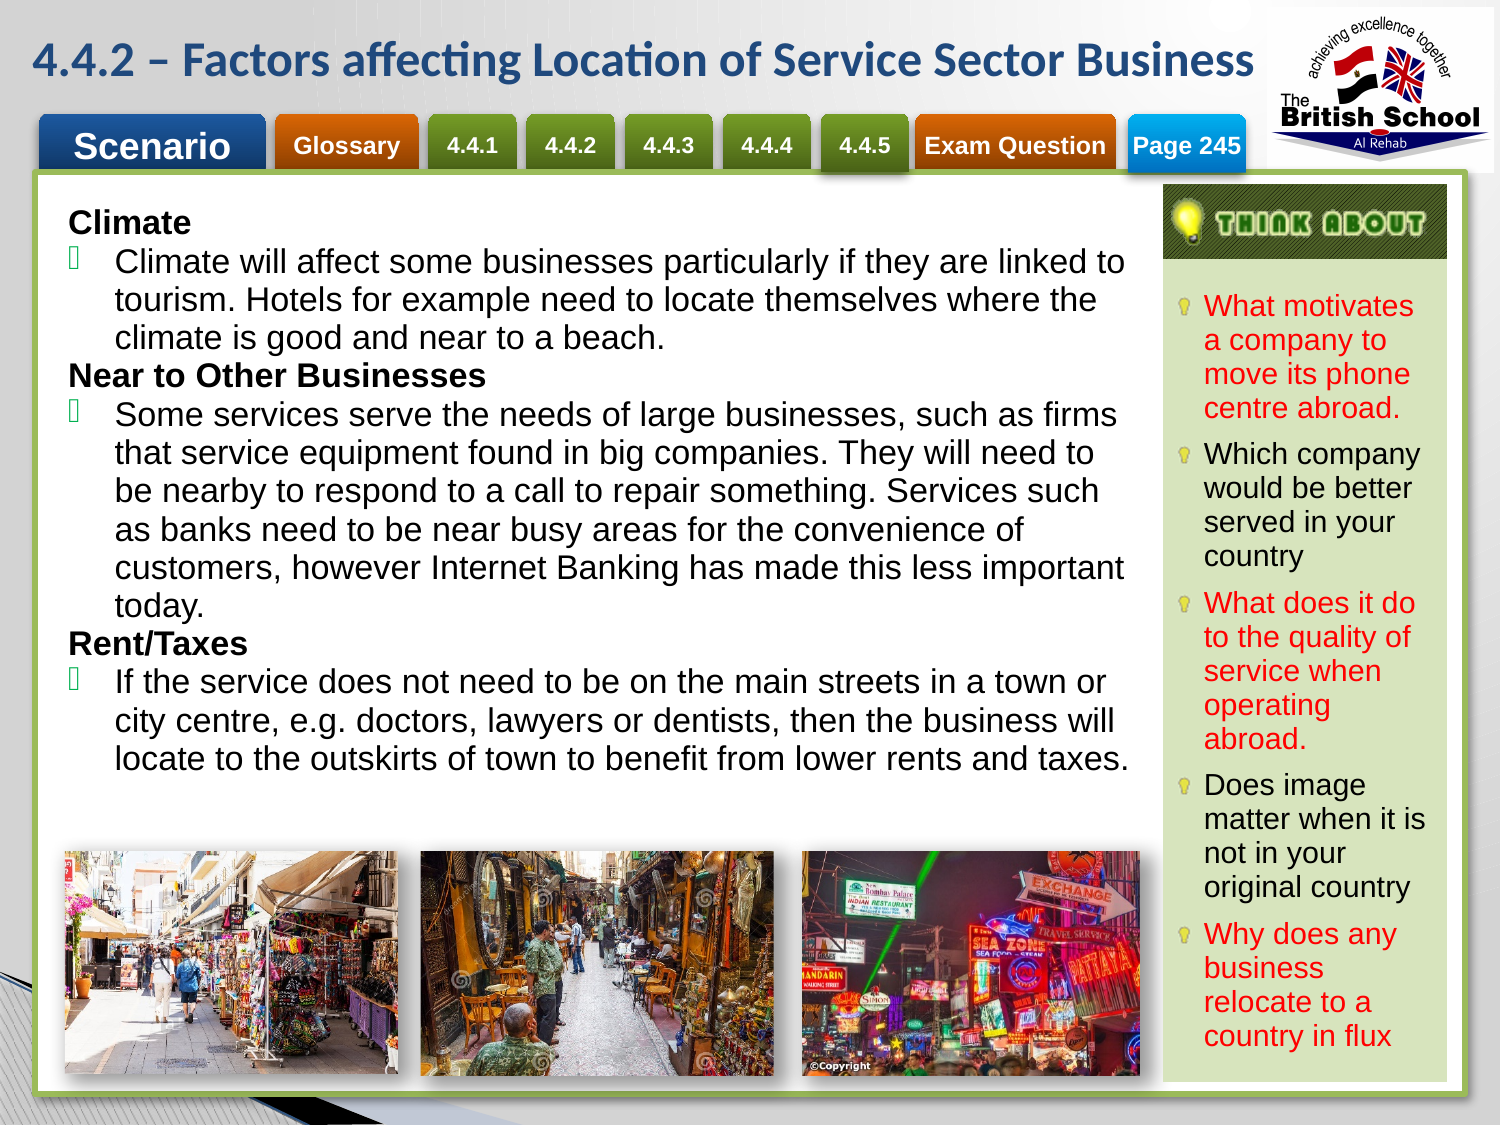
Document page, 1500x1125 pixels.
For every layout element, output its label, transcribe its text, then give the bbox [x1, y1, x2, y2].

table_header Climate Climate will affect some businesses particularly if they are linked to tourism. Hotels for example need to locate themselves where the climate is good and near to a beach. Near to Other Businesses Some services serve the needs of large businesses, such as firms that service equipment found in big companies. They will need to be nearby to respond to a call to repair something. Services such as banks need to be near busy areas for the convenience of customers, however Internet Banking has made this less important today. Rent/Taxes If the service does not need to be on the main streets in a town or city centre, e.g. doctors, lawyers or dentists, then the business will locate to the outskirts of town to benefit from lower rents and taxes. [53, 196, 1146, 1081]
picture [420, 851, 774, 1077]
text_box Page 245 [1127, 114, 1247, 173]
picture [1174, 443, 1193, 465]
picture [1169, 195, 1430, 251]
picture [1174, 774, 1193, 796]
picture [802, 851, 1141, 1077]
picture [1174, 592, 1193, 614]
picture [1174, 923, 1193, 945]
title 4.4.2 – Factors affecting Location of Service Sector Business [17, 7, 1282, 106]
table_header [1163, 184, 1447, 259]
table_cell What motivates a company to move its phone centre abroad. Which company would be better served in your country What does it do to the quality of service when operating abroad. Does image matter when it is not in your original country Why does any business relocate to a country in flux [1163, 259, 1447, 1082]
picture [1267, 7, 1495, 173]
picture [64, 851, 399, 1074]
picture [1174, 294, 1193, 317]
picture [281, 1114, 303, 1125]
